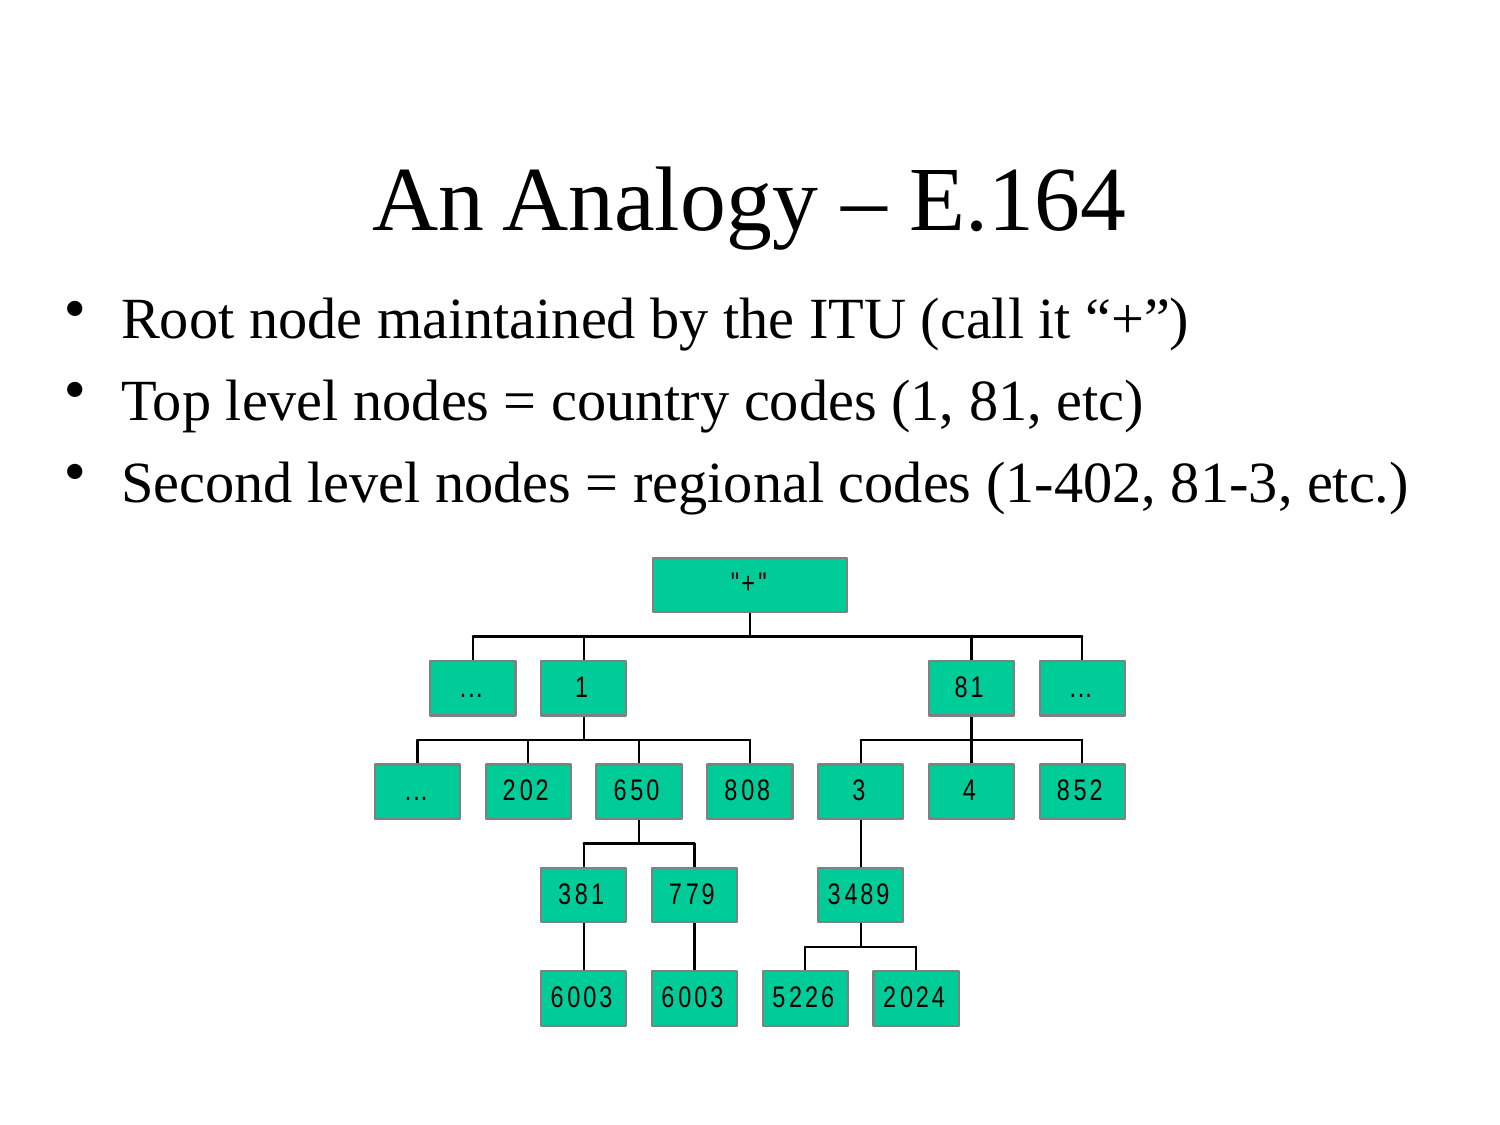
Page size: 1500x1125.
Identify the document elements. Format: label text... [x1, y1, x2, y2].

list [370, 553, 1130, 1031]
title An Analogy – E.164 [112, 99, 1388, 272]
list Root node maintained by the ITU (call it “+”) Top level nodes = country codes (1, 81, etc) Second level nodes = regional codes (1-402, 81-3, etc.) [50, 272, 1438, 598]
